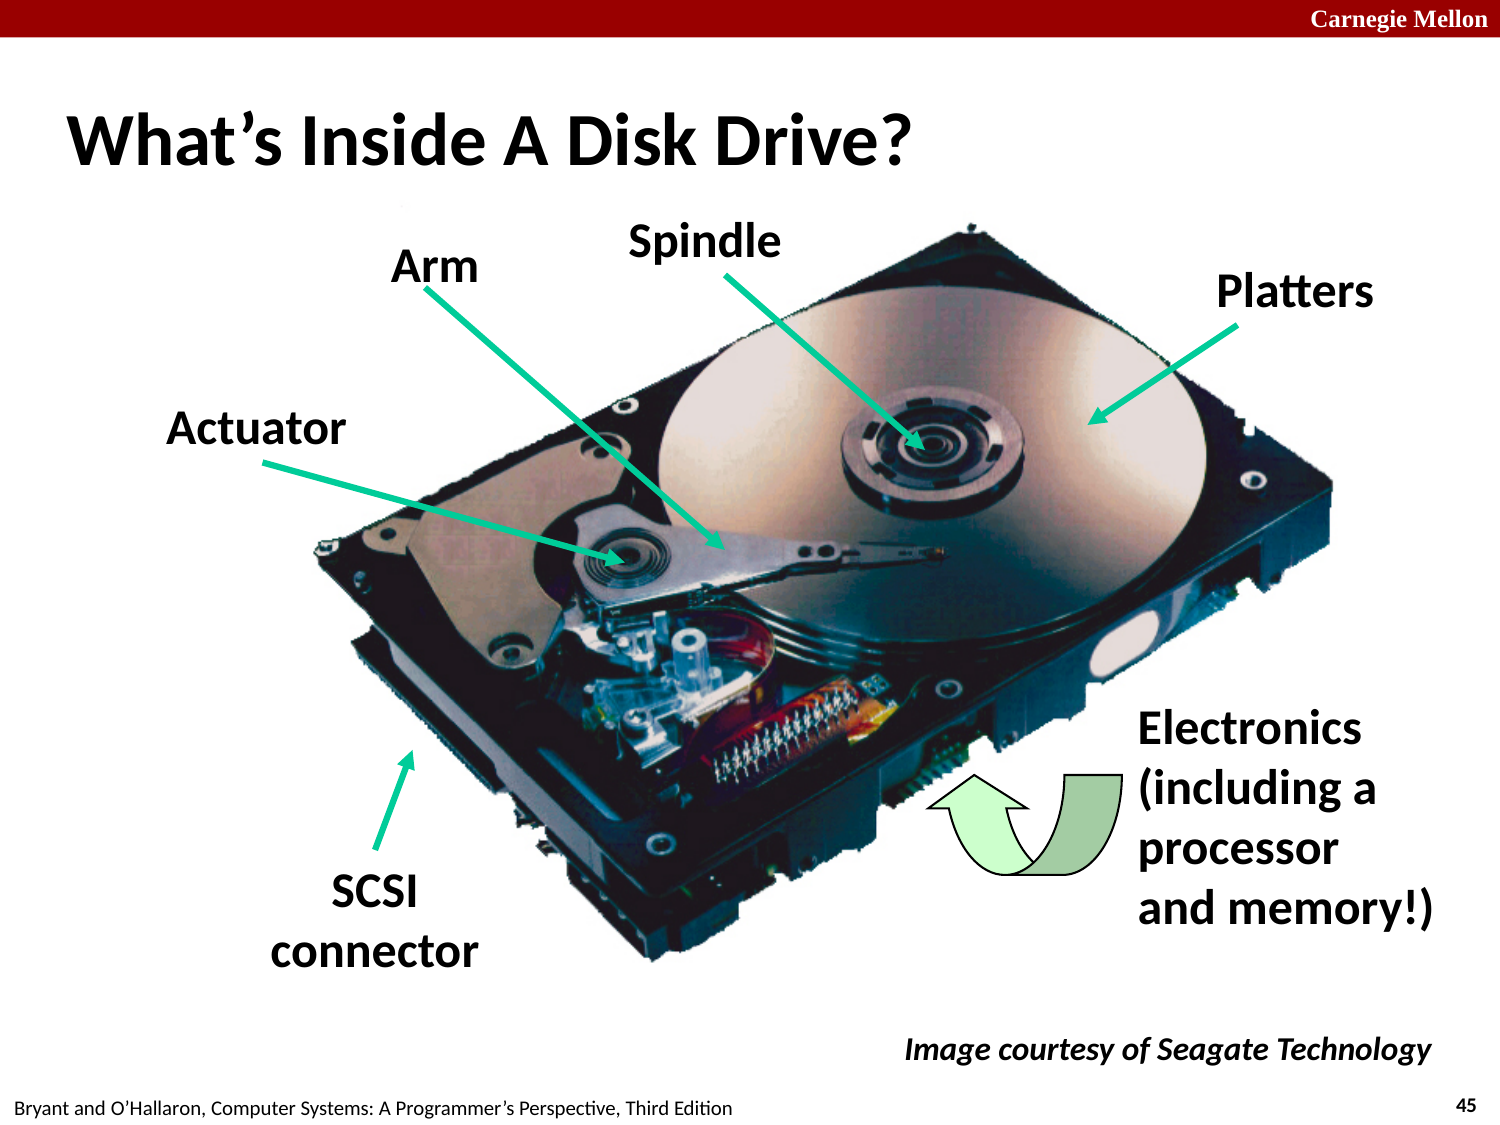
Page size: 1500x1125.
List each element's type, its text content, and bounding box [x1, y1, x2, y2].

text_box Actuator [158, 387, 299, 463]
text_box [928, 774, 1123, 876]
slide_number 45 [1448, 1084, 1488, 1123]
text_box SCSI connector [262, 849, 488, 985]
text_box Electronics (including a processor and memory!) [1366, 687, 1443, 943]
text_box Platters [1366, 249, 1382, 325]
title What’s Inside A Disk Drive? [58, 72, 1305, 199]
picture [299, 199, 1366, 976]
text_box Image courtesy of Seagate Technology [896, 1019, 1441, 1075]
